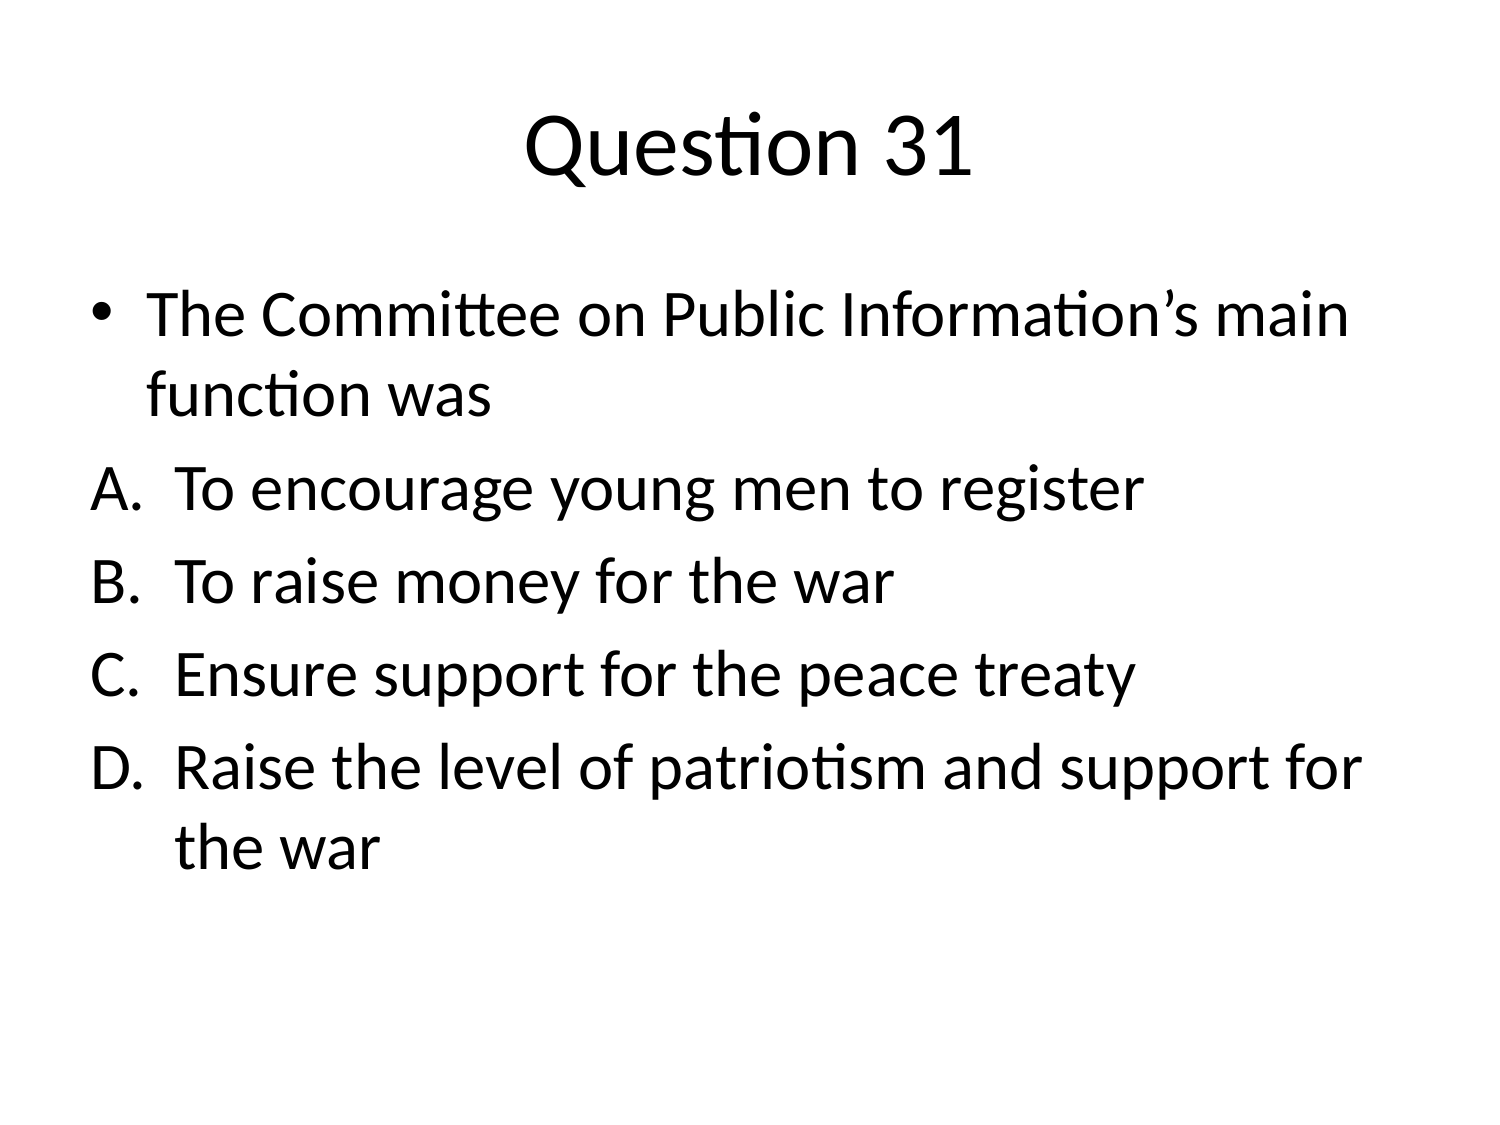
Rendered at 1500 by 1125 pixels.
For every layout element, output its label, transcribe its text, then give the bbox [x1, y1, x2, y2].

title Question 31 [75, 45, 1425, 233]
list The Committee on Public Information’s main function was To encourage young men to register To raise money for the war Ensure support for the peace treaty Raise the level of patriotism and support for the war [75, 262, 1425, 1005]
